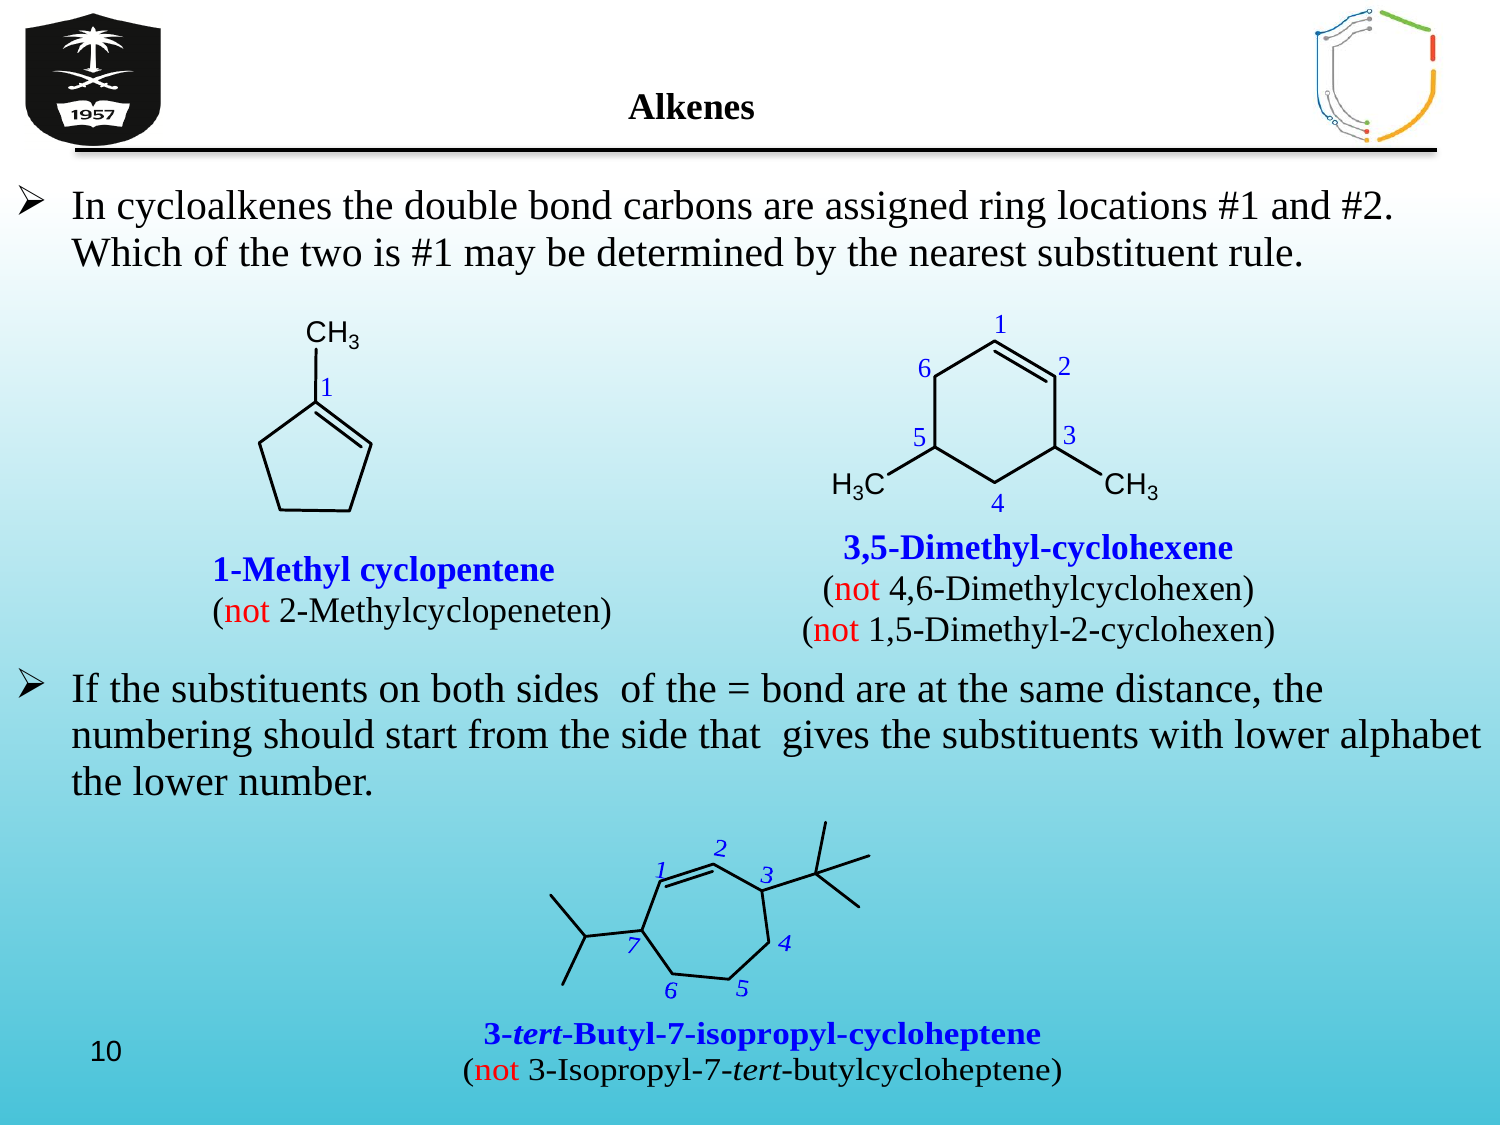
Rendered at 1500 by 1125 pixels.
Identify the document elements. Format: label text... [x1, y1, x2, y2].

picture [1287, 0, 1463, 165]
text_box Alkenes [613, 74, 771, 135]
picture [24, 12, 163, 151]
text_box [212, 312, 1276, 651]
list In cycloalkenes the double bond carbons are assigned ring locations #1 and #2. Which of the two is #1 may be determined by the nearest substituent rule. If the substituents on both sides of the = bond are at the same distance, the numbering should start from the side that gives the substituents with lower alphabet the lower number. [0, 174, 1500, 1125]
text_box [462, 819, 1063, 1088]
text_box 10 [75, 1024, 425, 1103]
